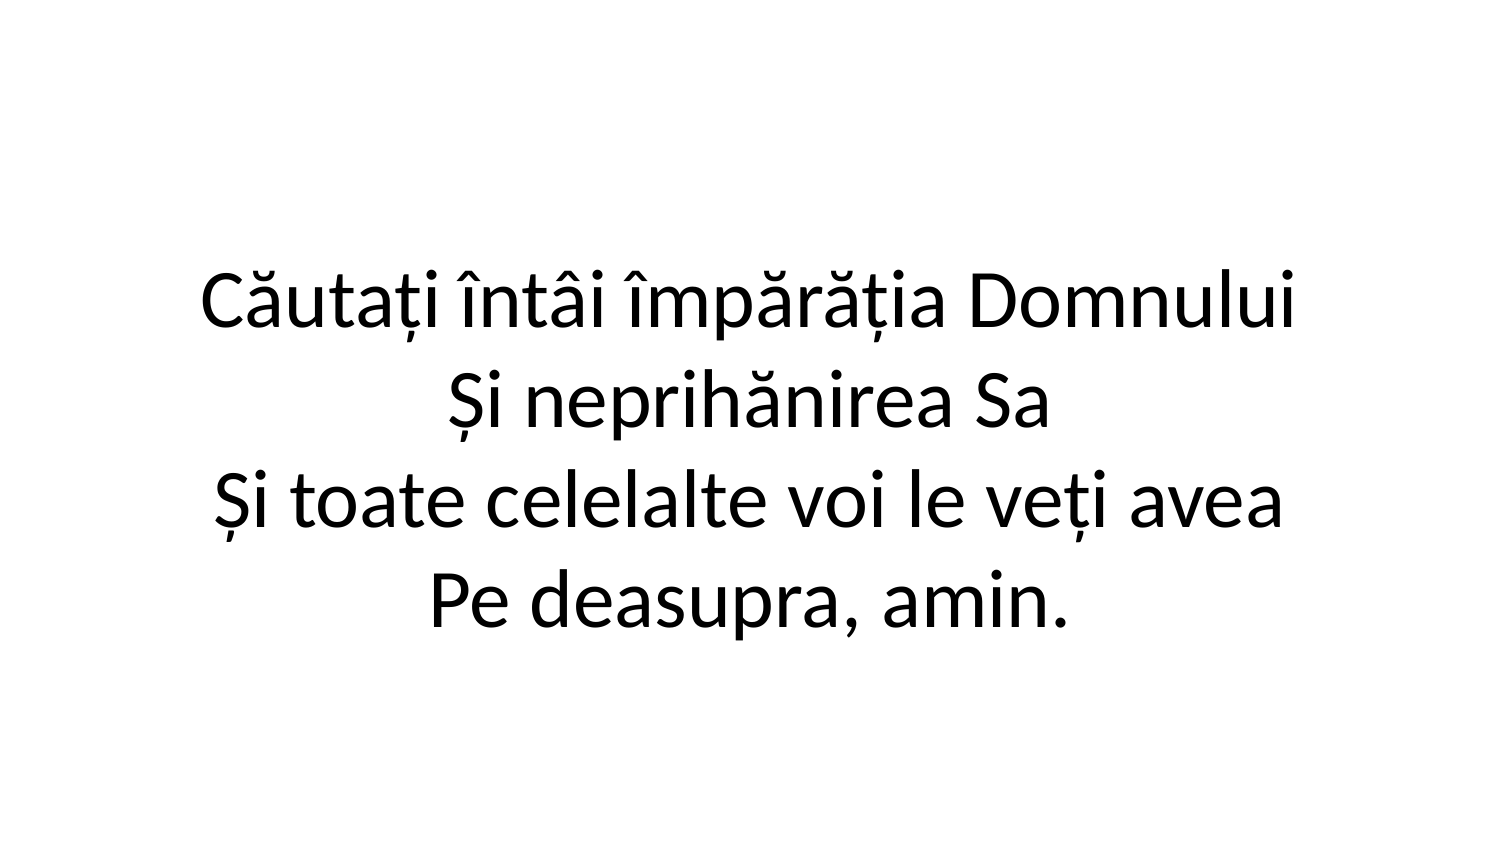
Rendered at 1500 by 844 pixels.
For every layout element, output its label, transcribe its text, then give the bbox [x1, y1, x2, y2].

text_box Căutați întâi împărăția Domnului Și neprihănirea Sa Și toate celelalte voi le veți avea Pe deasupra, amin. [185, 192, 1315, 652]
